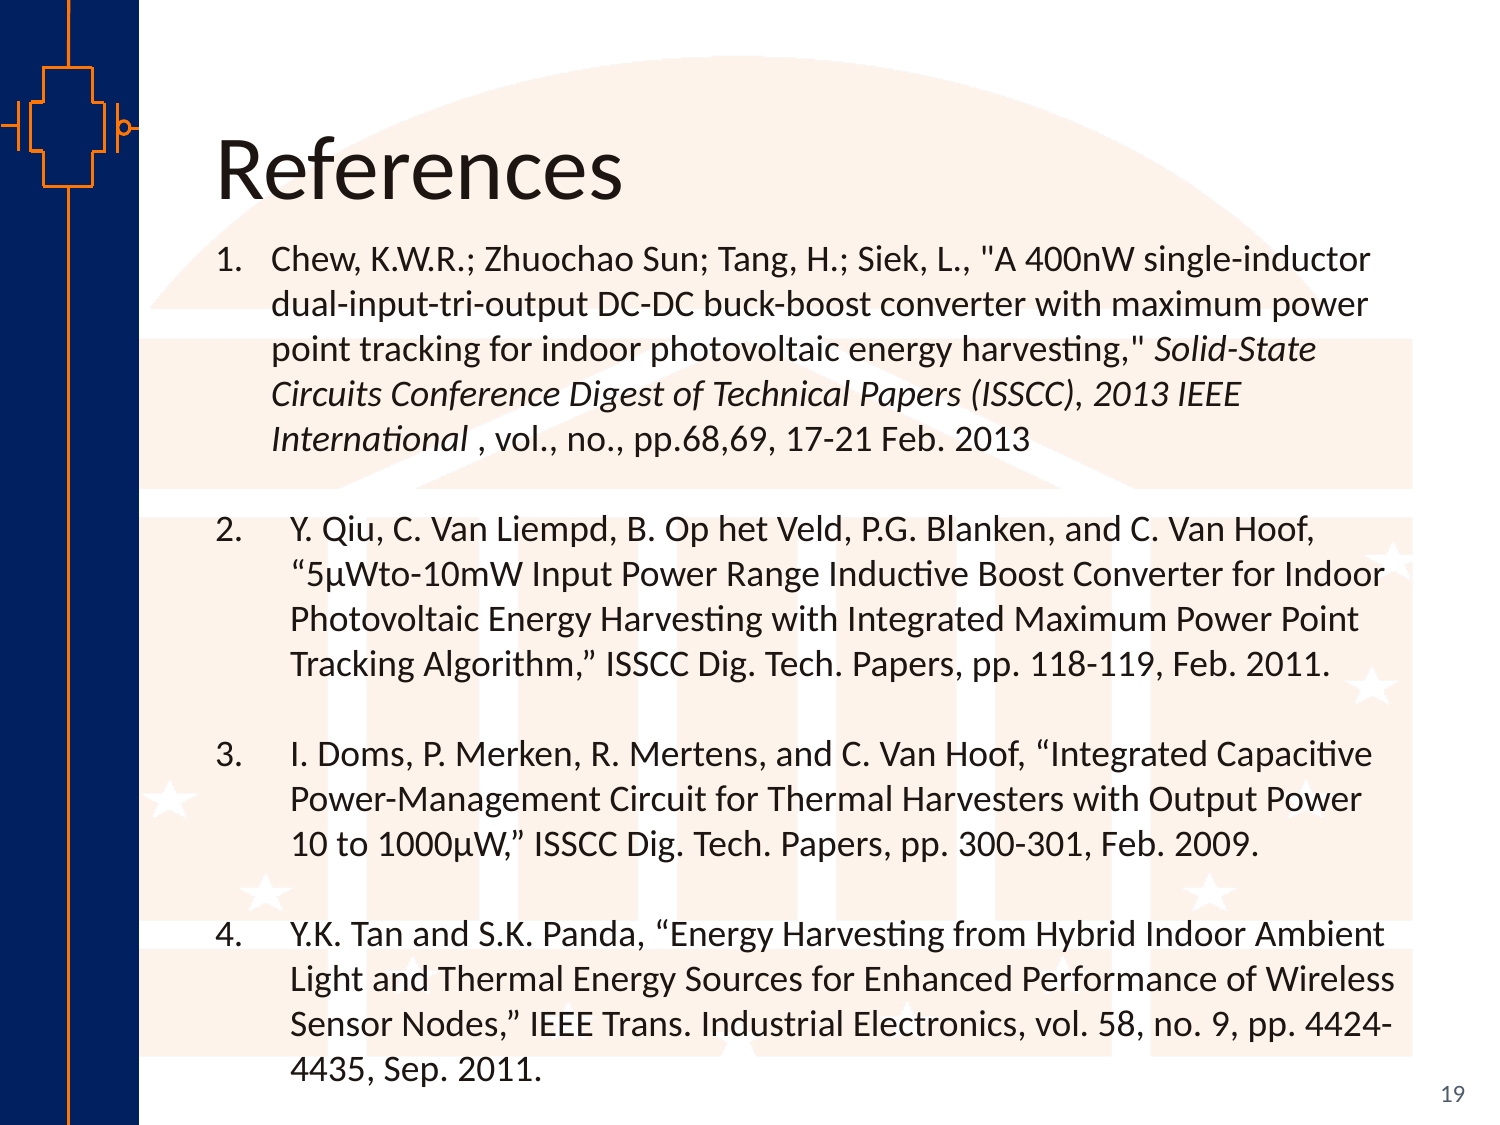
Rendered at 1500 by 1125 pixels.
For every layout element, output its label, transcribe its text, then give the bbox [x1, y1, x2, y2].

title References [200, 37, 1388, 225]
list Chew, K.W.R.; Zhuochao Sun; Tang, H.; Siek, L., "A 400nW single-inductor dual-input-tri-output DC-DC buck-boost converter with maximum power point tracking for indoor photovoltaic energy harvesting," Solid-State Circuits Conference Digest of Technical Papers (ISSCC), 2013 IEEE International , vol., no., pp.68,69, 17-21 Feb. 2013 Y. Qiu, C. Van Liempd, B. Op het Veld, P.G. Blanken, and C. Van Hoof, “5μWto-10mW Input Power Range Inductive Boost Converter for Indoor Photovoltaic Energy Harvesting with Integrated Maximum Power Point Tracking Algorithm,” ISSCC Dig. Tech. Papers, pp. 118-119, Feb. 2011. I. Doms, P. Merken, R. Mertens, and C. Van Hoof, “Integrated Capacitive Power-Management Circuit for Thermal Harvesters with Output Power 10 to 1000μW,” ISSCC Dig. Tech. Papers, pp. 300-301, Feb. 2009. Y.K. Tan and S.K. Panda, “Energy Harvesting from Hybrid Indoor Ambient Light and Thermal Energy Sources for Enhanced Performance of Wireless Sensor Nodes,” IEEE Trans. Industrial Electronics, vol. 58, no. 9, pp. 4424-4435, Sep. 2011. [200, 226, 1425, 952]
slide_number 19 [1425, 1062, 1488, 1123]
